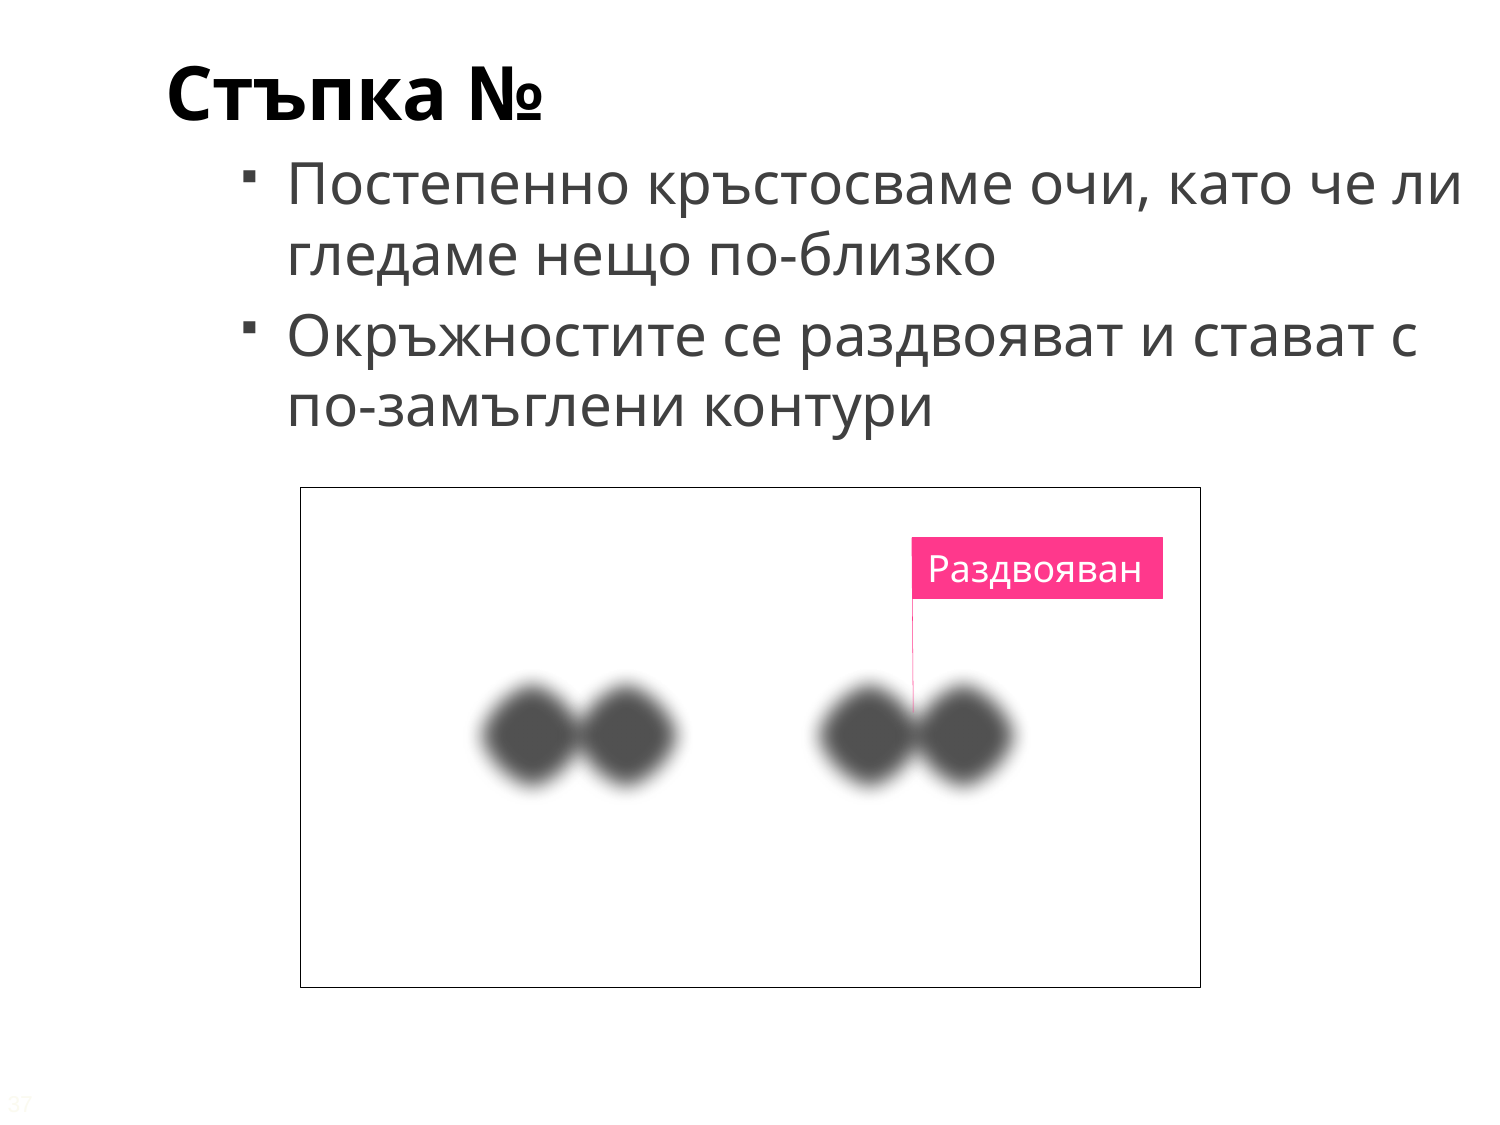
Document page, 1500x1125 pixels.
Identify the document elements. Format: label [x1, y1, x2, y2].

text_box [298, 485, 1202, 990]
text_box [911, 537, 1163, 713]
